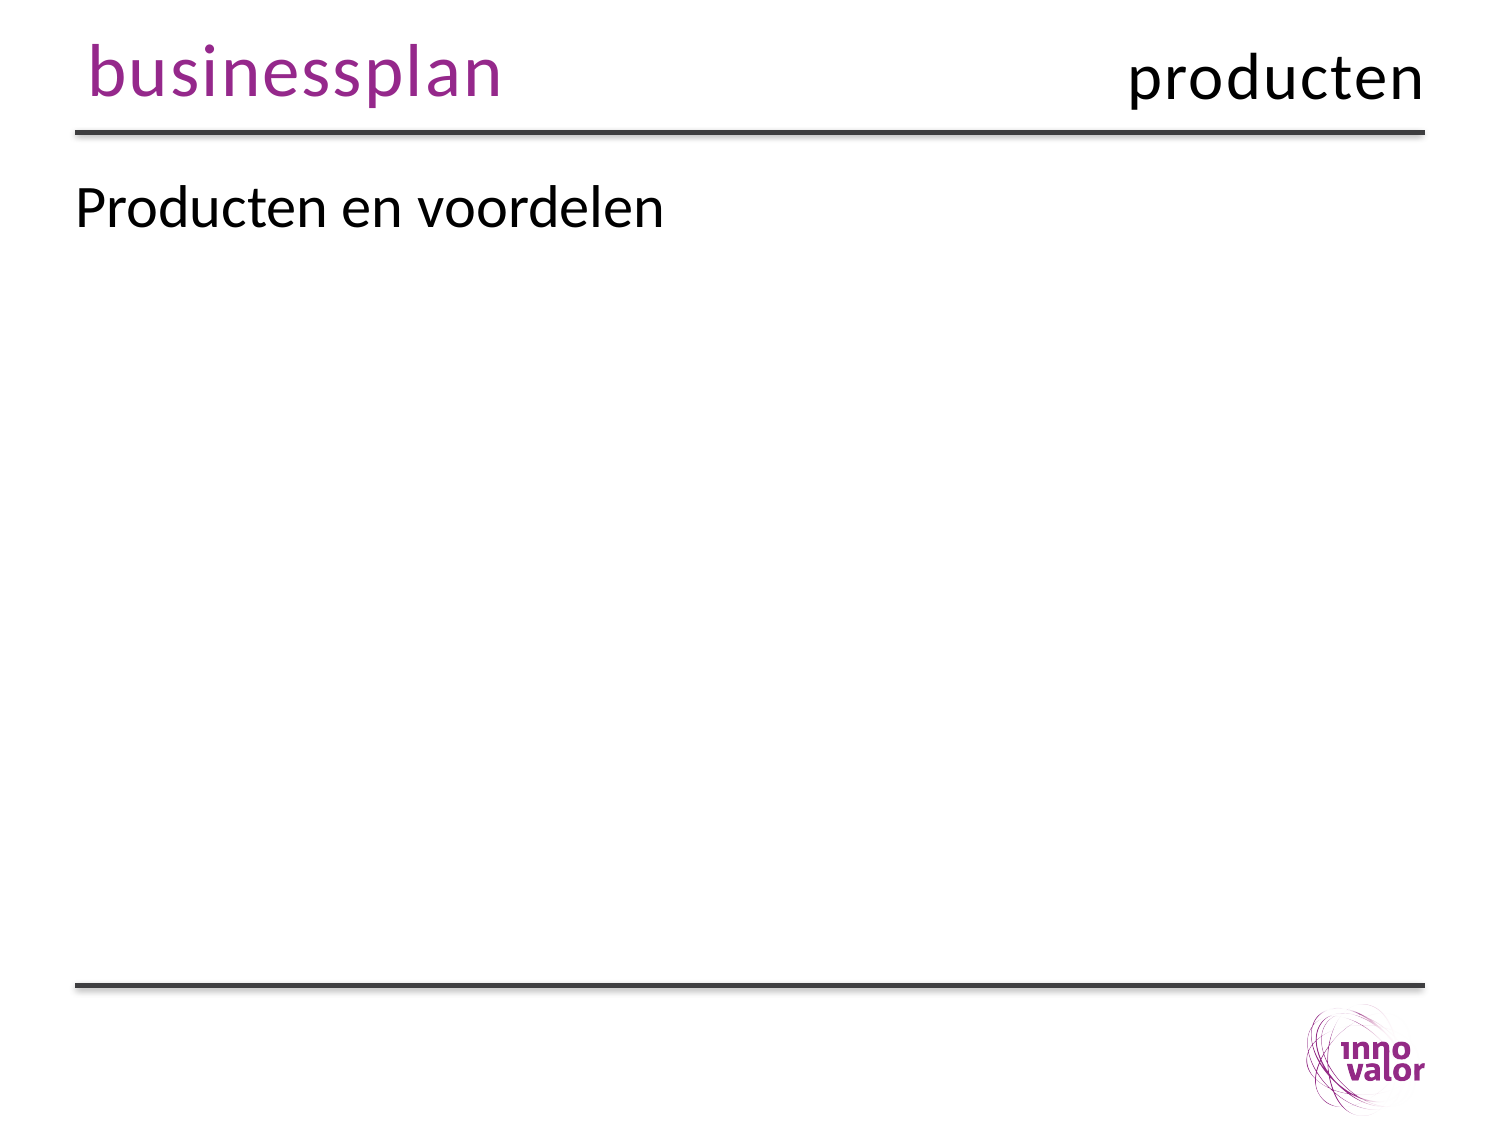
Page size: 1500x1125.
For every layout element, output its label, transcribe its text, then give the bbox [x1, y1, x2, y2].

title Producten en voordelen [75, 152, 1425, 246]
picture [1306, 1004, 1425, 1116]
text_box producten [786, 33, 1425, 113]
